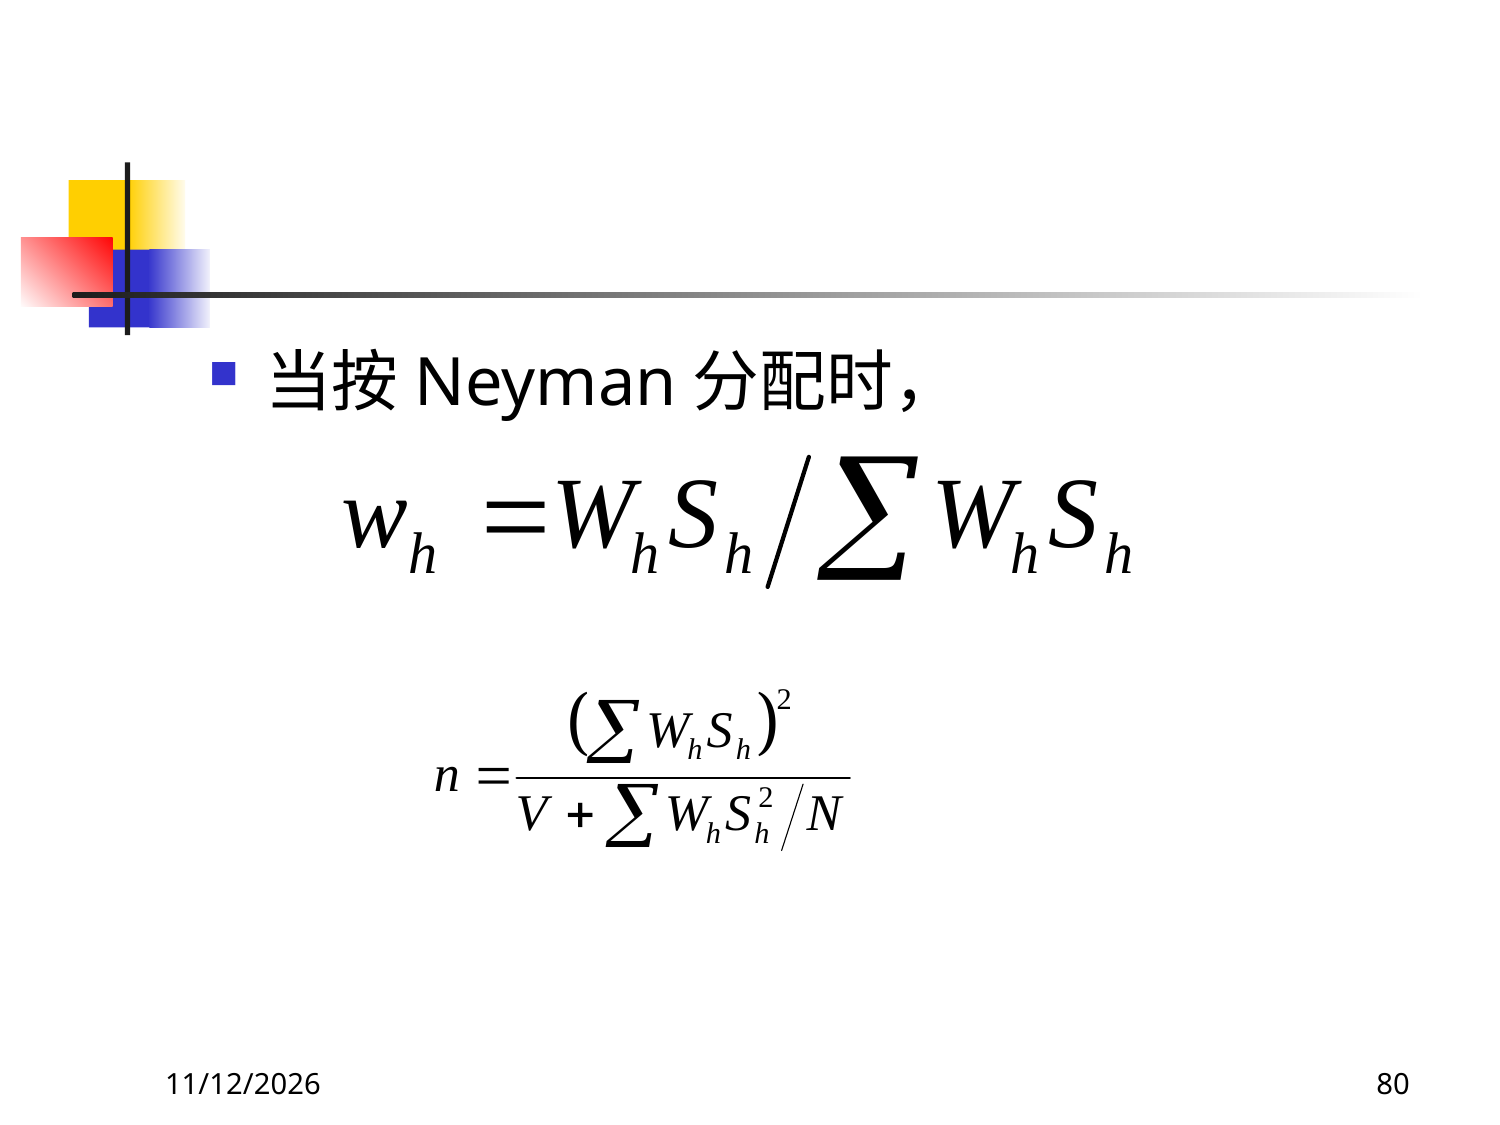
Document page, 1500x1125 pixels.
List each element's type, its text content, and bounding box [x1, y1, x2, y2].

list 当按Neyman分配时， [193, 330, 1470, 1007]
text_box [324, 438, 1164, 607]
slide_number 80 [1112, 1037, 1426, 1113]
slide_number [149, 1037, 463, 1113]
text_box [424, 674, 863, 860]
